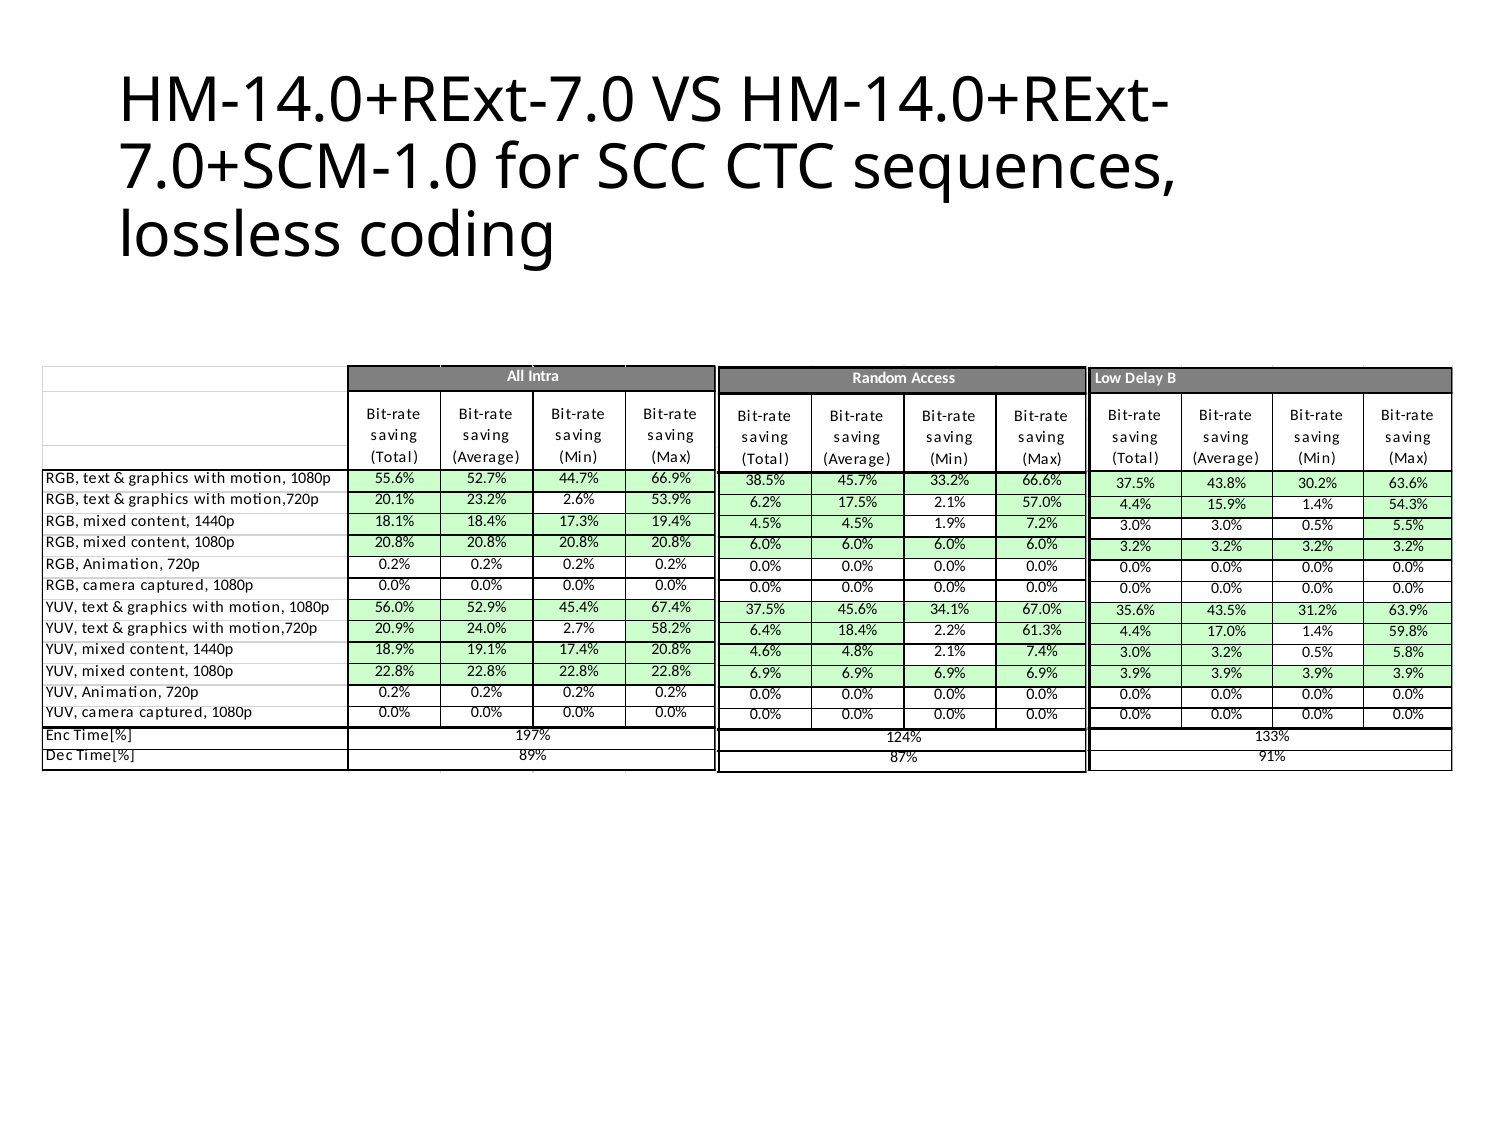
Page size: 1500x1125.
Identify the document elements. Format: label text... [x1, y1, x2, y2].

picture [41, 365, 1454, 773]
title HM-14.0+RExt-7.0 VS HM-14.0+RExt-7.0+SCM-1.0 for SCC CTC sequences, lossless coding [103, 59, 1397, 278]
